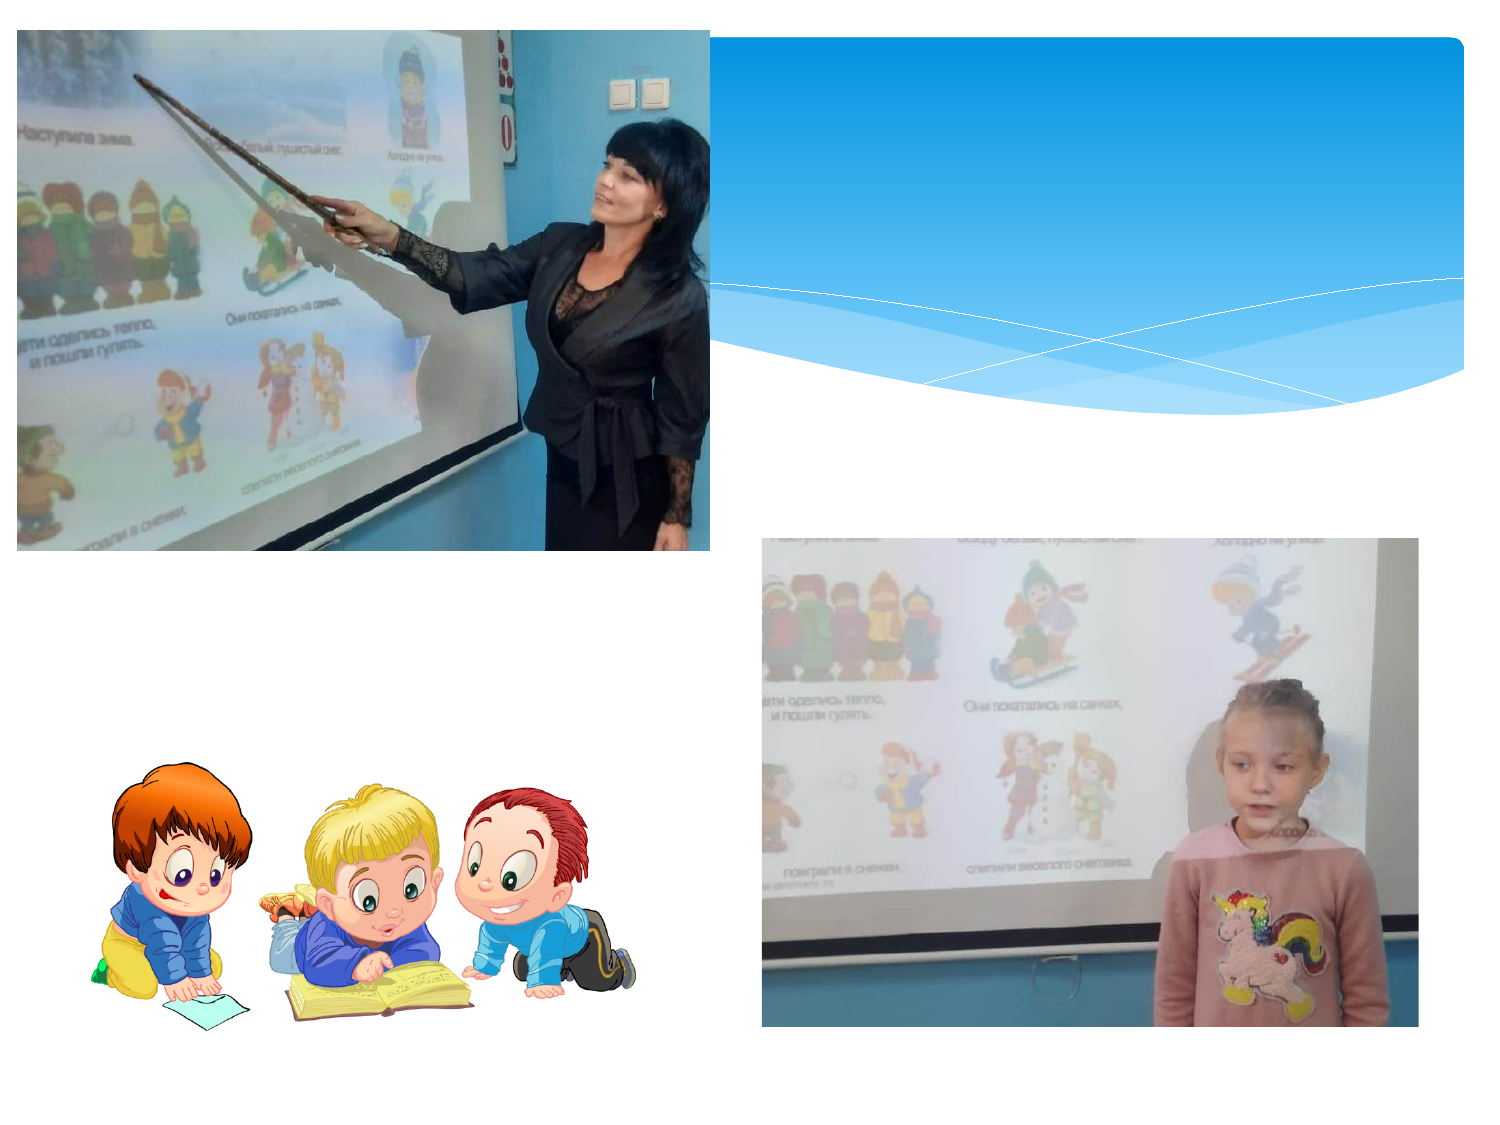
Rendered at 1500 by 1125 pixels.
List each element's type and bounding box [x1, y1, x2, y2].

picture [761, 538, 1420, 1027]
picture [17, 30, 710, 551]
picture [91, 762, 636, 1031]
